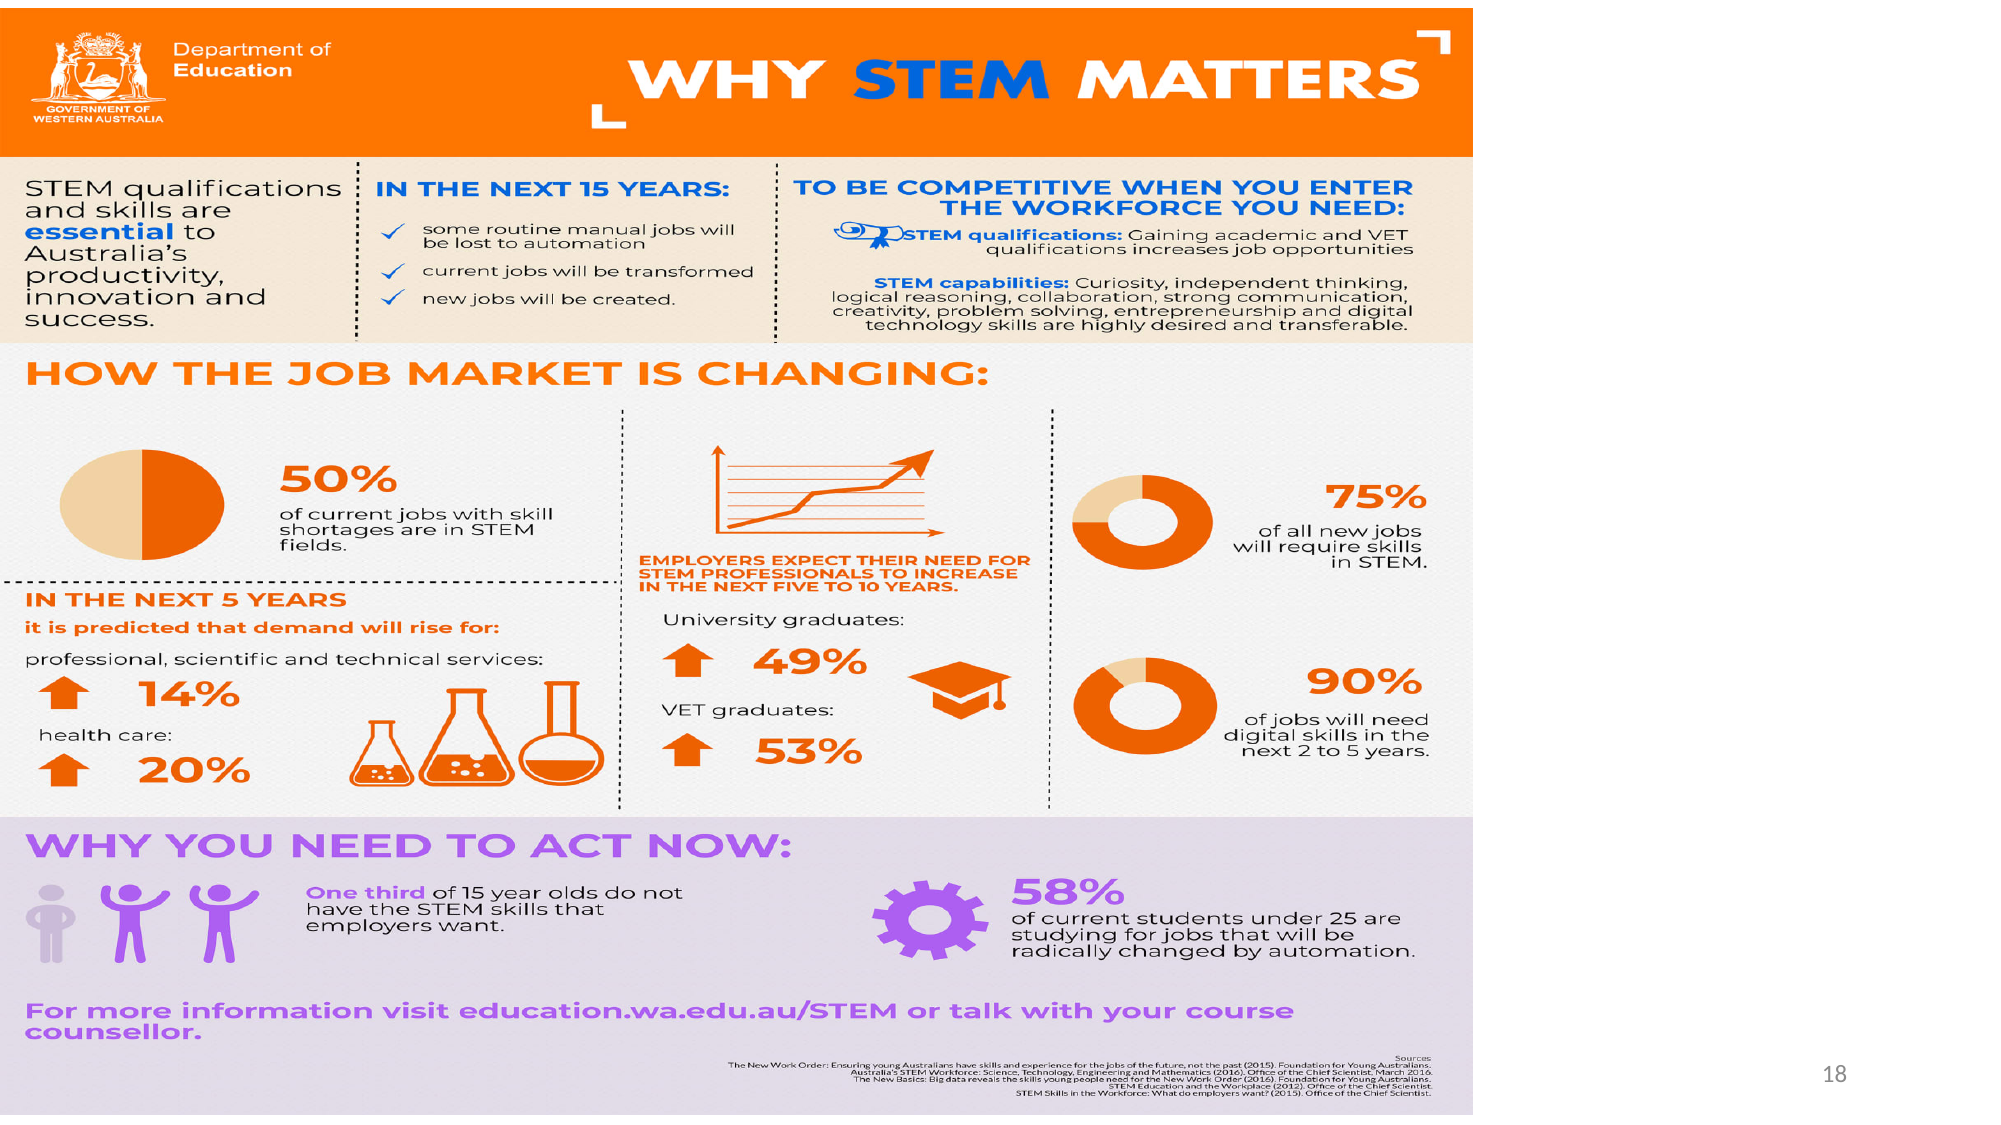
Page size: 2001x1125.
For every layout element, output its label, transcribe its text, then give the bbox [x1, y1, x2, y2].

picture [0, 8, 1473, 1115]
slide_number 18 [1473, 1042, 1863, 1103]
